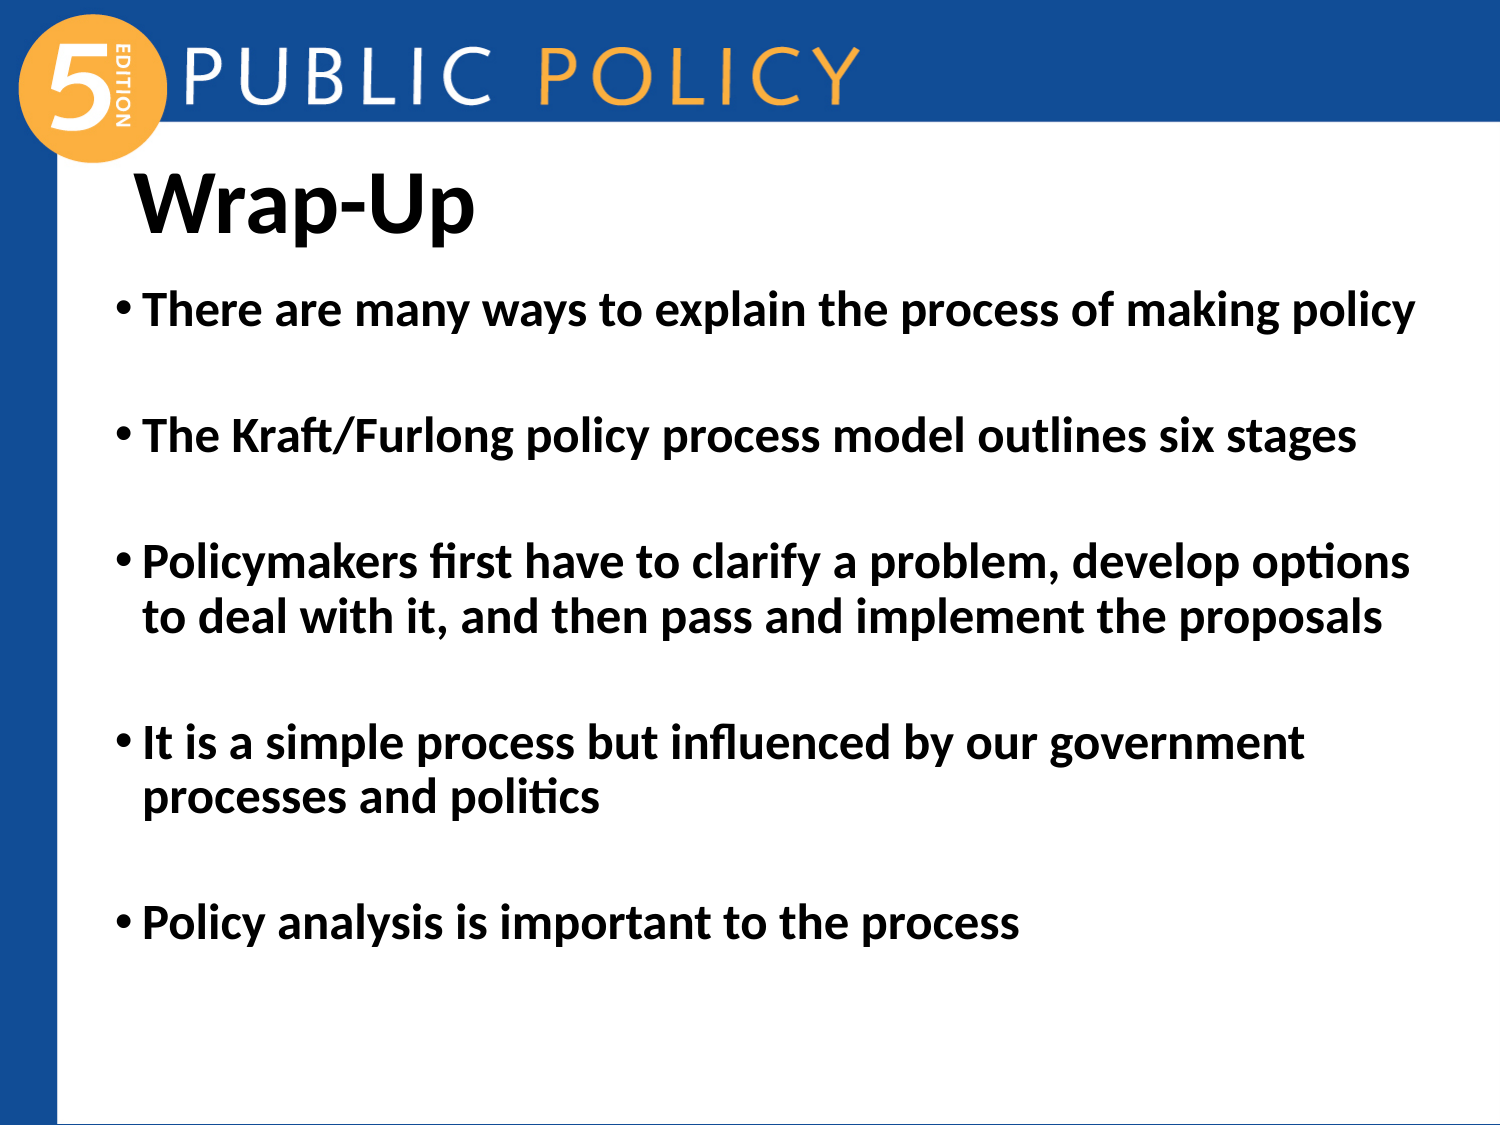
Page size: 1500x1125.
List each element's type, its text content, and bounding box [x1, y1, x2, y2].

list There are many ways to explain the process of making policy The Kraft/Furlong policy process model outlines six stages Policymakers first have to clarify a problem, develop options to deal with it, and then pass and implement the proposals It is a simple process but influenced by our government processes and politics Policy analysis is important to the process [99, 275, 1450, 1075]
picture [0, 0, 1500, 1125]
title Wrap-Up [118, 95, 1413, 275]
